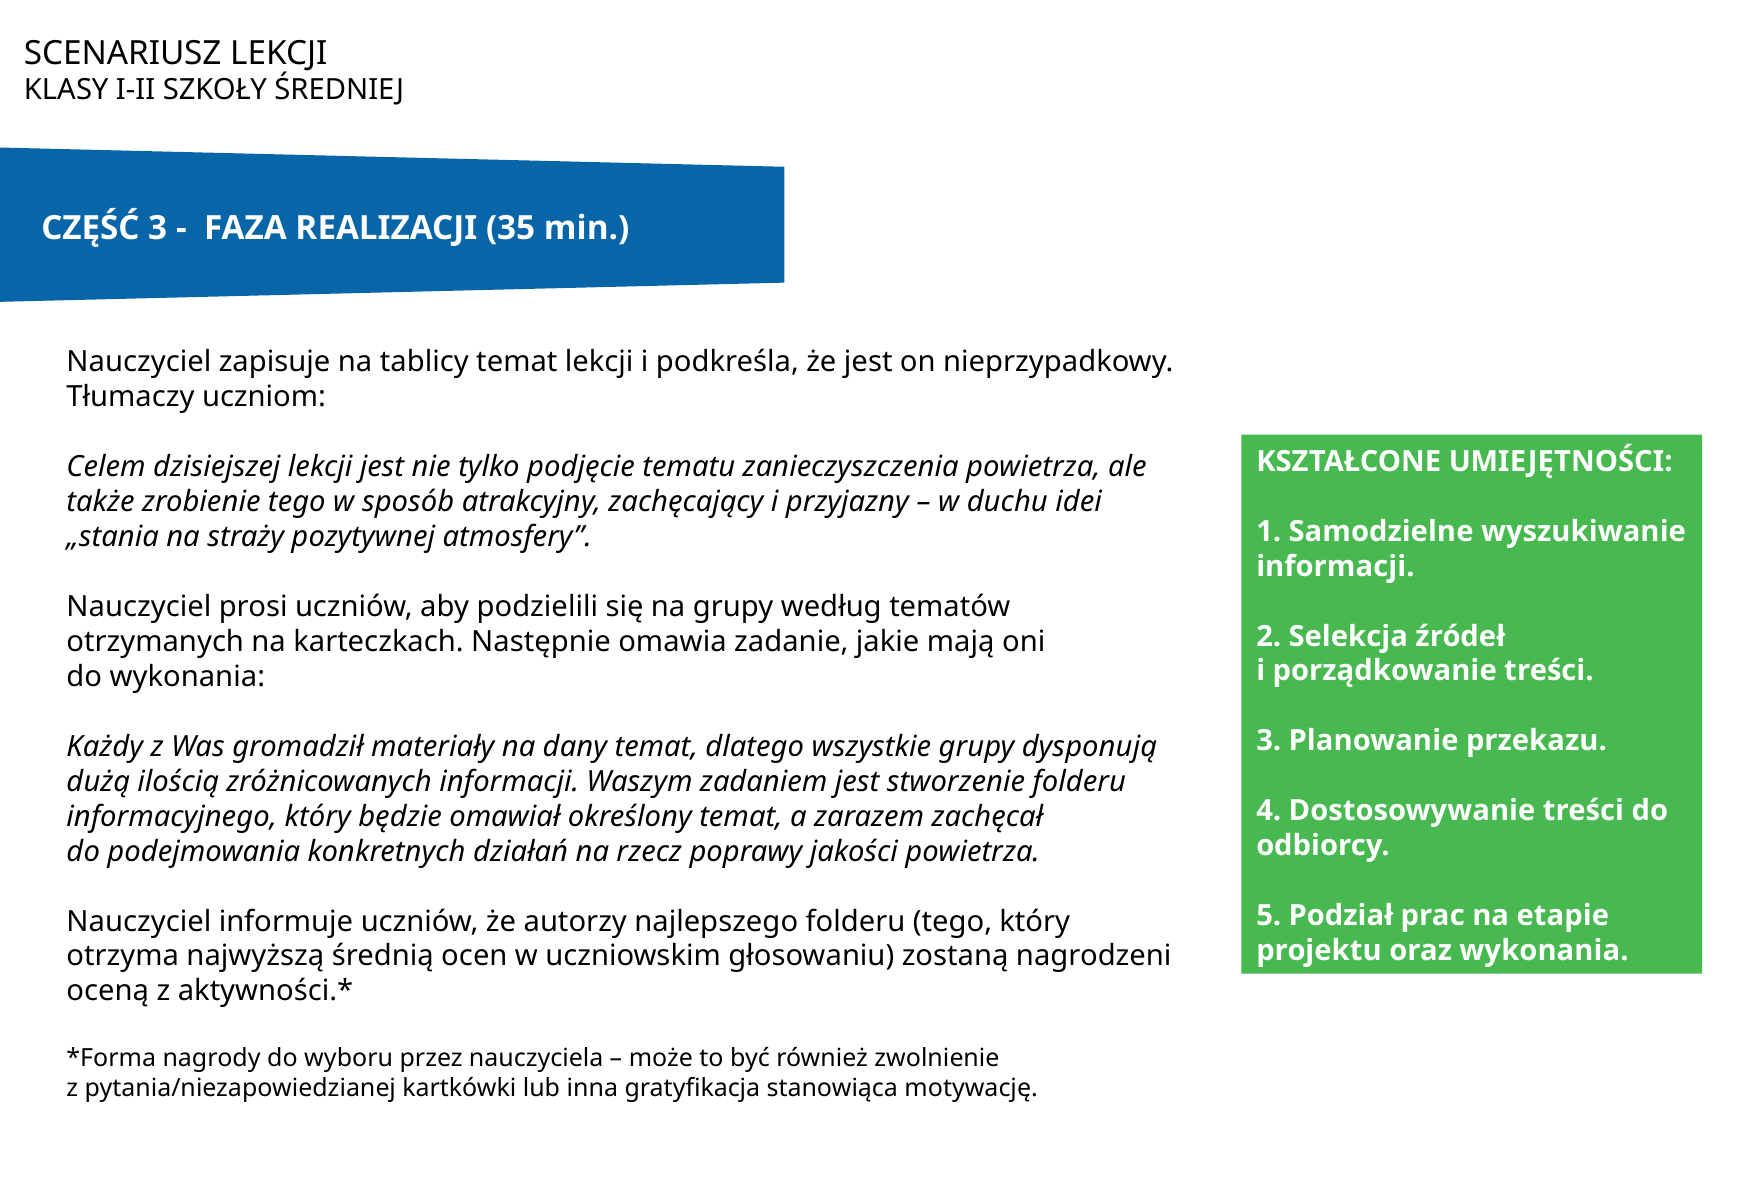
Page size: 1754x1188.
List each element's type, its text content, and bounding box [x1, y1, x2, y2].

text_box KSZTAŁCONE UMIEJĘTNOŚCI: 1. Samodzielne wyszukiwanie informacji. 2. Selekcja źródeł i porządkowanie treści. 3. Planowanie przekazu. 4. Dostosowywanie treści do odbiorcy. 5. Podział prac na etapie projektu oraz wykonania. [1241, 434, 1703, 974]
text_box CZĘŚĆ 3 - FAZA REALIZACJI (35 min.) [26, 198, 1218, 334]
text_box SCENARIUSZ LEKCJI KLASY I-II SZKOŁY ŚREDNIEJ [9, 23, 475, 114]
text_box Nauczyciel zapisuje na tablicy temat lekcji i podkreśla, że jest on nieprzypadkowy. Tłumaczy uczniom: Celem dzisiejszej lekcji jest nie tylko podjęcie tematu zanieczyszczenia powietrza, ale także zrobienie tego w sposób atrakcyjny, zachęcający i przyjazny – w duchu idei „stania na straży pozytywnej atmosfery”. Nauczyciel prosi uczniów, aby podzielili się na grupy według tematów otrzymanych na karteczkach. Następnie omawia zadanie, jakie mają oni do wykonania: Każdy z Was gromadził materiały na dany temat, dlatego wszystkie grupy dysponują dużą ilością zróżnicowanych informacji. Waszym zadaniem jest stworzenie folderu informacyjnego, który będzie omawiał określony temat, a zarazem zachęcał do podejmowania konkretnych działań na rzecz poprawy jakości powietrza. Nauczyciel informuje uczniów, że autorzy najlepszego folderu (tego, który otrzyma najwyższą średnią ocen w uczniowskim głosowaniu) zostaną nagrodzeni oceną z aktywności.* *Forma nagrody do wyboru przez nauczyciela – może to być również zwolnienie z pytania/niezapowiedzianej kartkówki lub inna gratyfikacja stanowiąca motywację. [51, 335, 1192, 1109]
text_box [0, 146, 786, 303]
